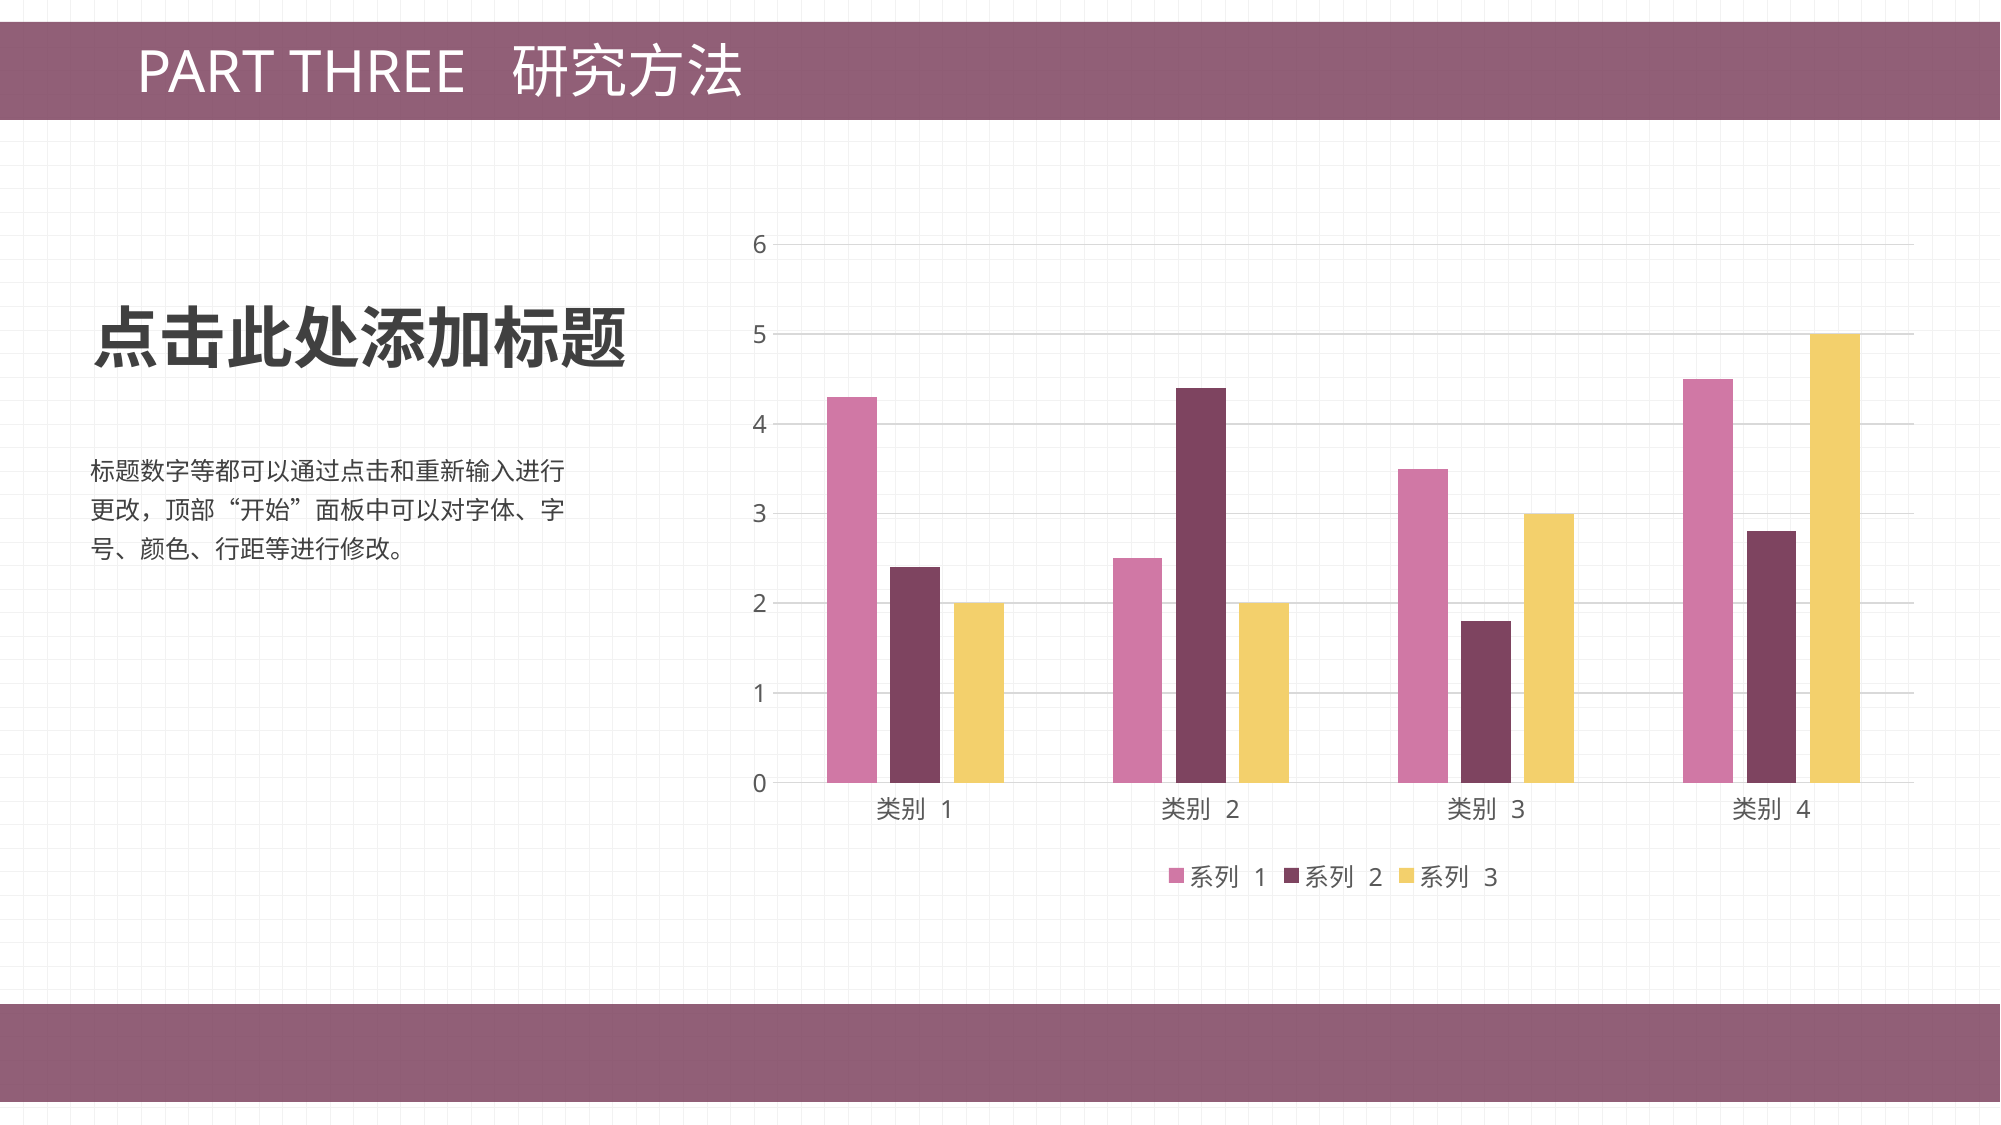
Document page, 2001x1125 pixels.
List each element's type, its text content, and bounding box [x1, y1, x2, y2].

chart [728, 213, 1939, 901]
text_box 标题数字等都可以通过点击和重新输入进行更改，顶部“开始”面板中可以对字体、字号、颜色、行距等进行修改。 [75, 439, 604, 571]
text_box 点击此处添加标题 [78, 288, 642, 384]
text_box PART THREE 研究方法 [121, 34, 921, 122]
